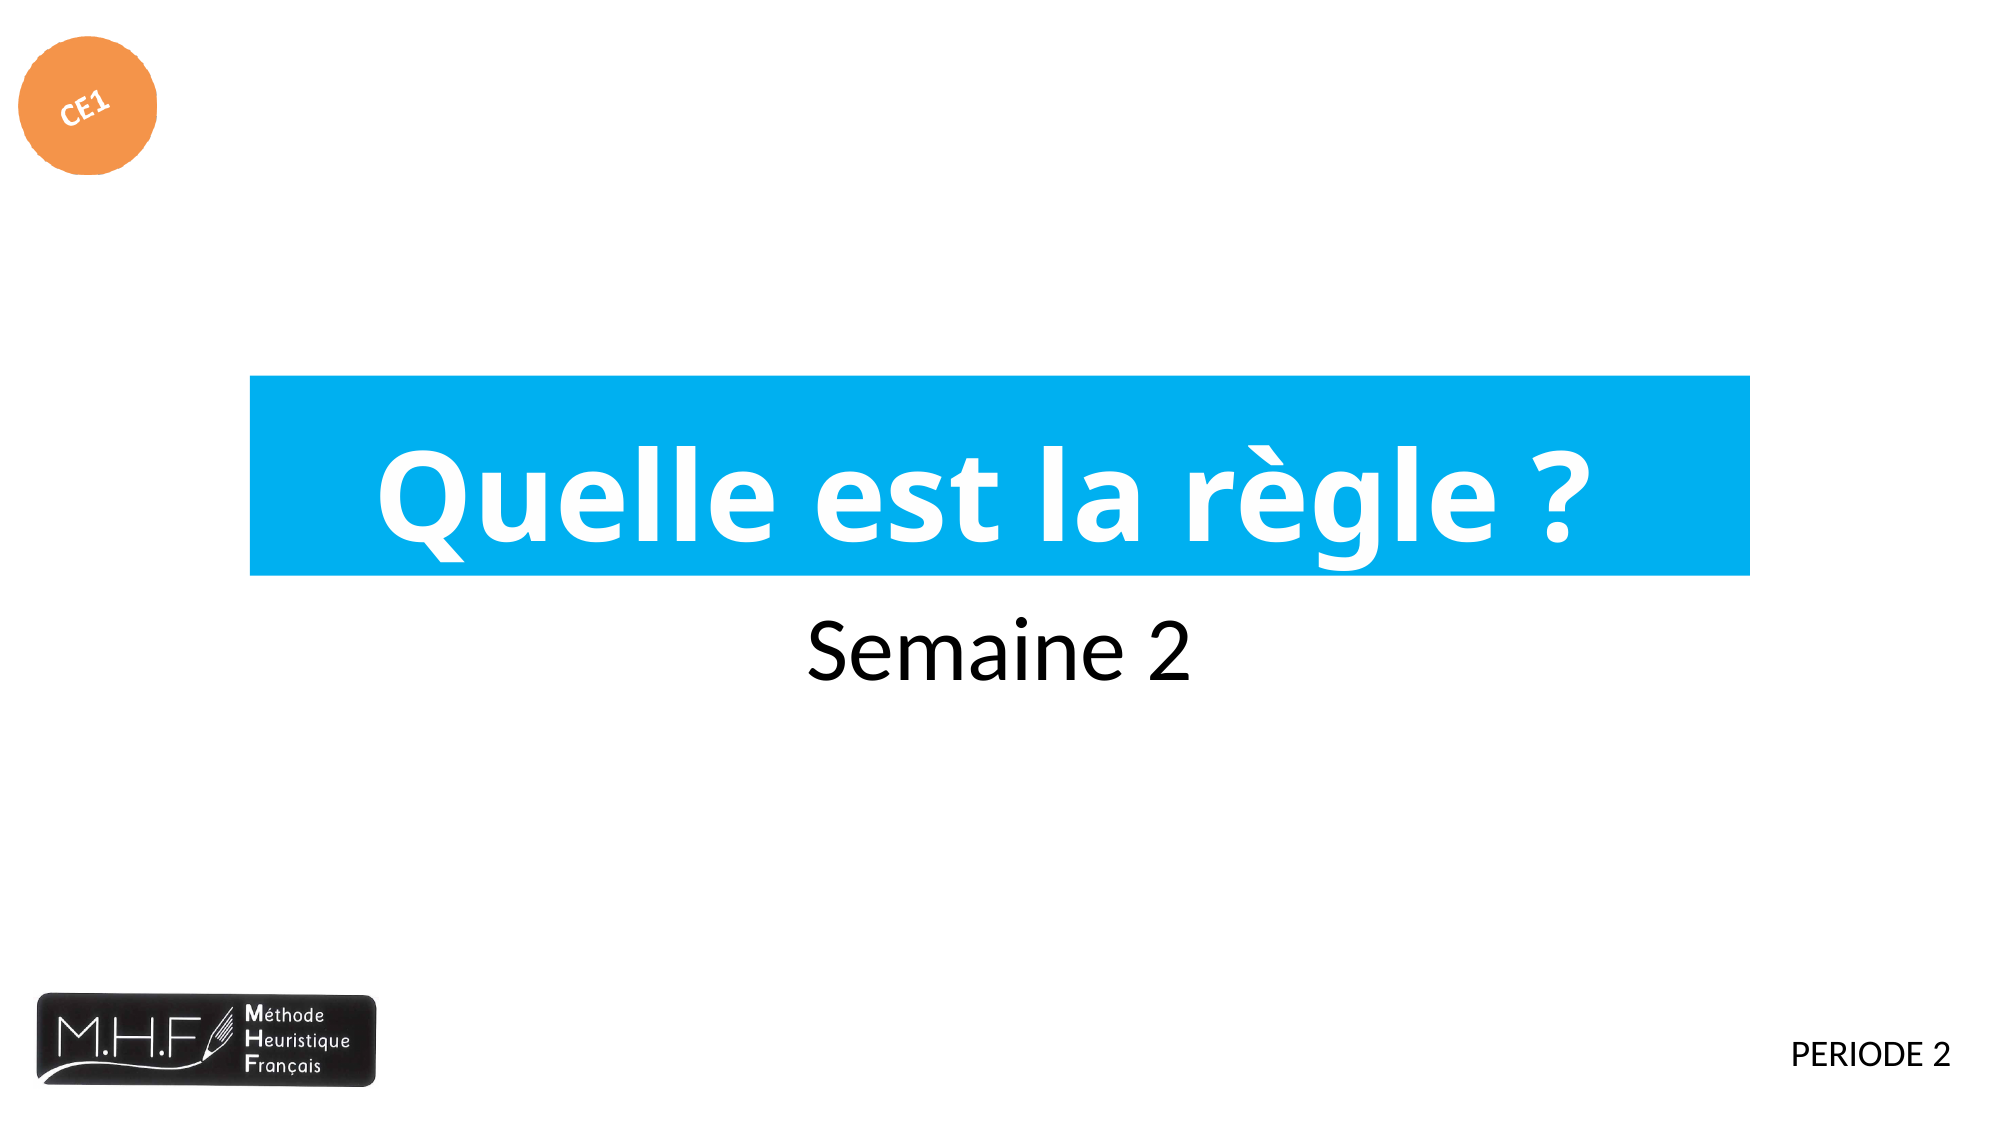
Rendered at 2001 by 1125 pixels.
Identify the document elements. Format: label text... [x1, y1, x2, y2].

subtitle Semaine 2 [249, 593, 1750, 866]
picture [33, 990, 379, 1089]
picture [18, 36, 157, 175]
text_box PERIODE 2 [1362, 1021, 1967, 1082]
title Quelle est la règle ? [249, 375, 1750, 576]
